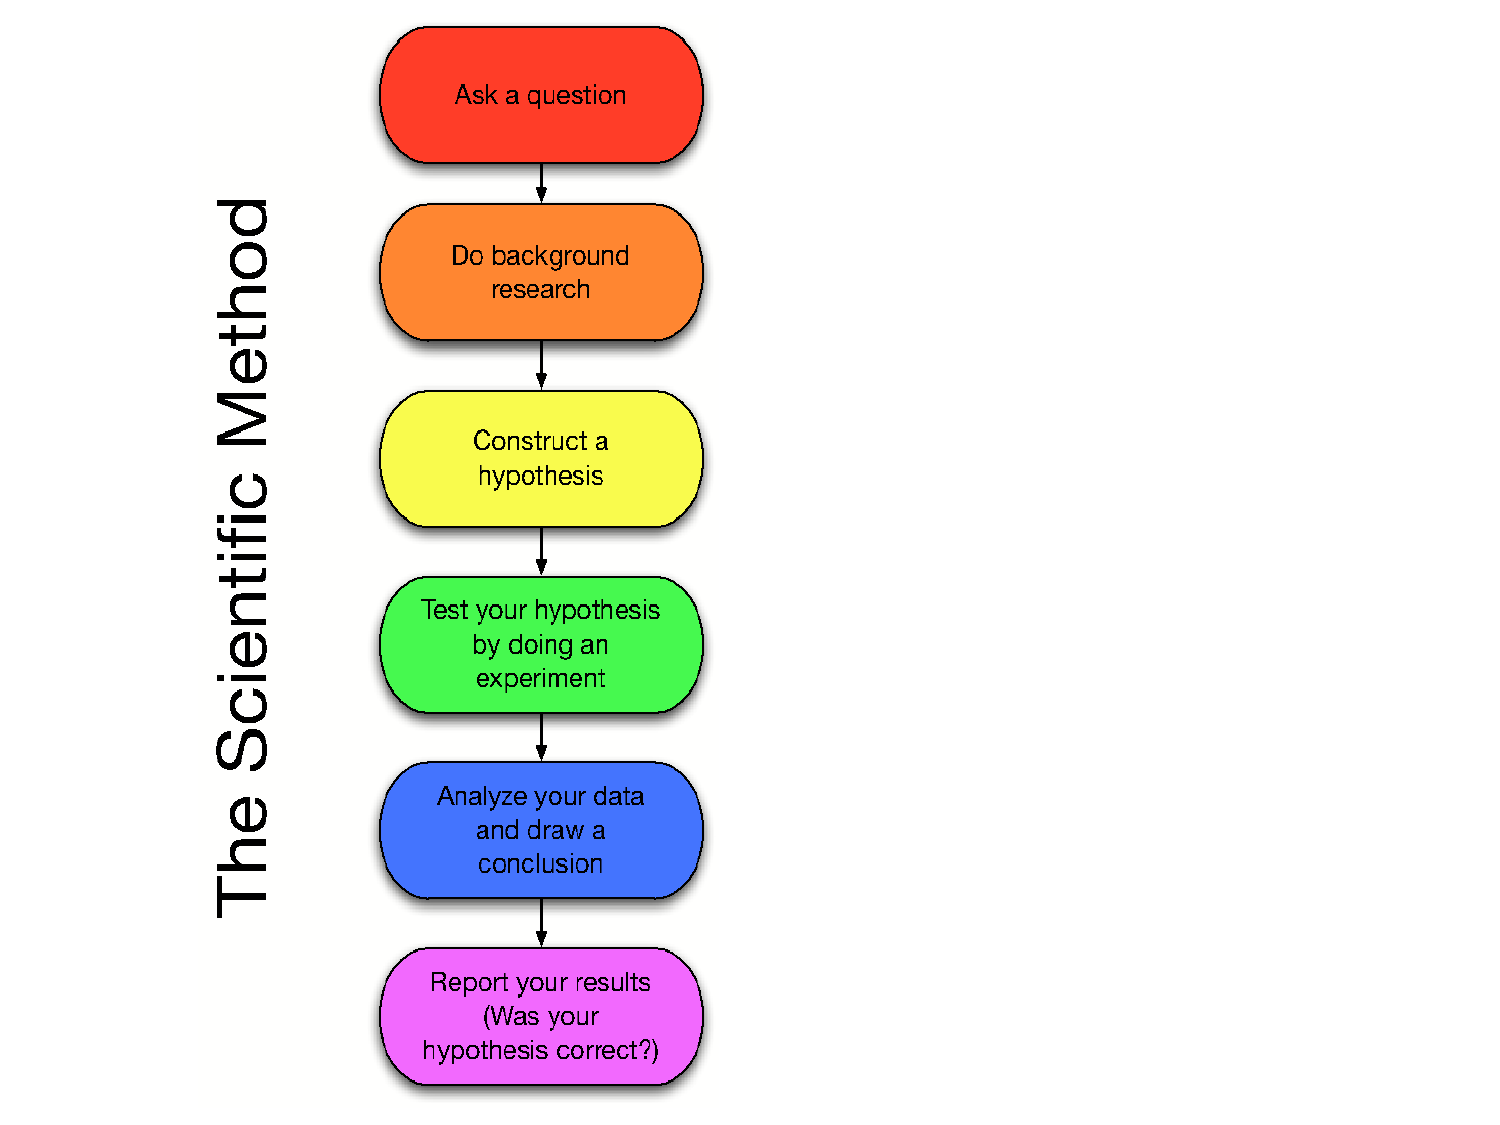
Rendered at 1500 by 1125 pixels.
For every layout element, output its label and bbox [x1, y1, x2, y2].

picture [49, 0, 867, 1125]
